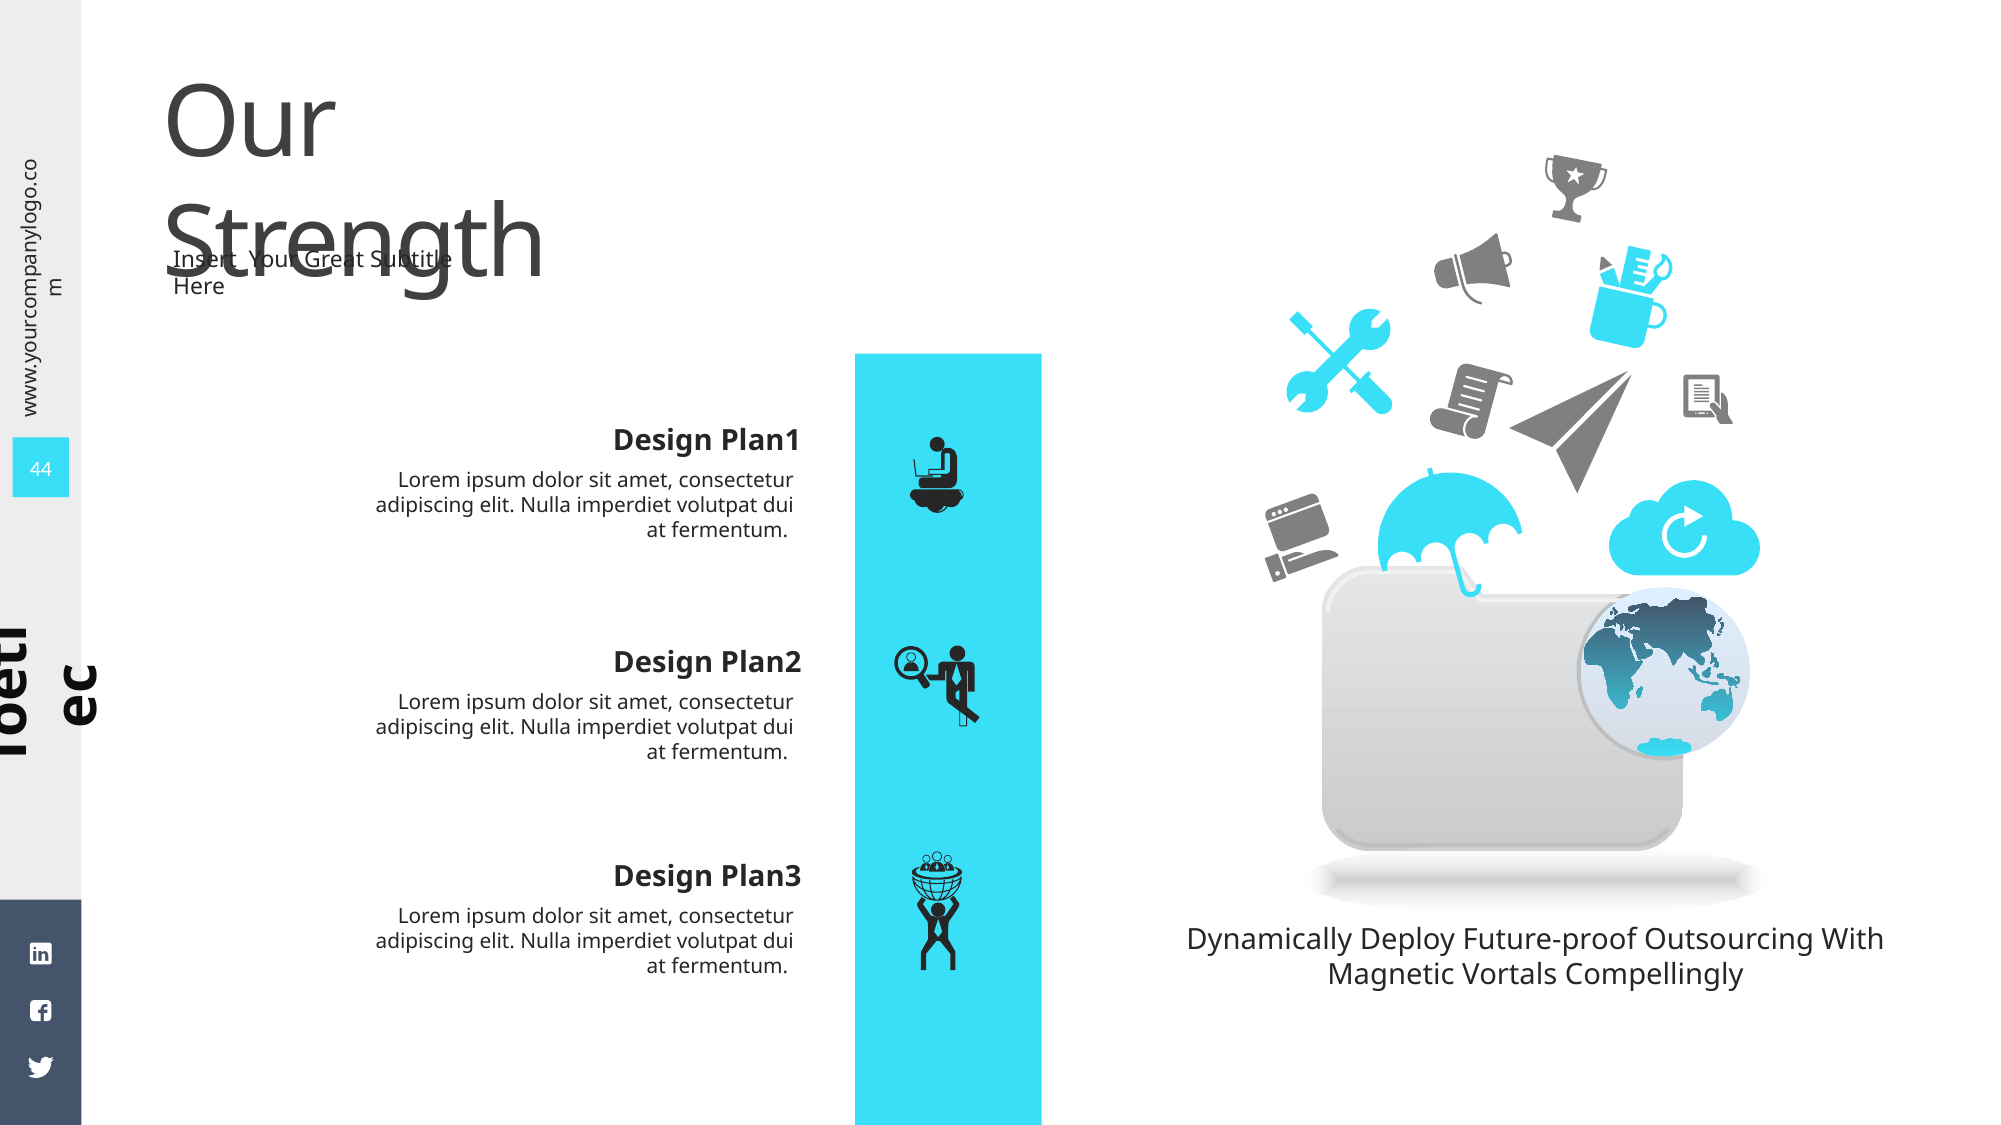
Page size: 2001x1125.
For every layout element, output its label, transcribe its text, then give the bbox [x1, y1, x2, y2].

text_box Lorem ipsum dolor sit amet, consectetur adipiscing elit. Nulla imperdiet volutpat dui at fermentum. [359, 895, 809, 986]
slide_number 44 [12, 437, 69, 498]
text_box [854, 353, 1043, 1125]
text_box Design Plan2 [598, 635, 817, 686]
text_box Insert Your Great Subtitle Here [158, 237, 512, 307]
text_box Dynamically Deploy Future-proof Outsourcing With Magnetic Vortals Compellingly [1165, 884, 1906, 1027]
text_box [894, 645, 980, 727]
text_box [910, 436, 964, 513]
text_box Lorem ipsum dolor sit amet, consectetur adipiscing elit. Nulla imperdiet volutpat dui at fermentum. [359, 681, 809, 772]
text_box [911, 851, 963, 971]
text_box Design Plan1 [598, 414, 817, 464]
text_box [1302, 565, 1769, 917]
text_box Our Strength [147, 116, 677, 236]
text_box Lorem ipsum dolor sit amet, consectetur adipiscing elit. Nulla imperdiet volutpat dui at fermentum. [359, 459, 809, 550]
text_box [1259, 158, 1760, 602]
text_box Design Plan3 [598, 849, 817, 900]
